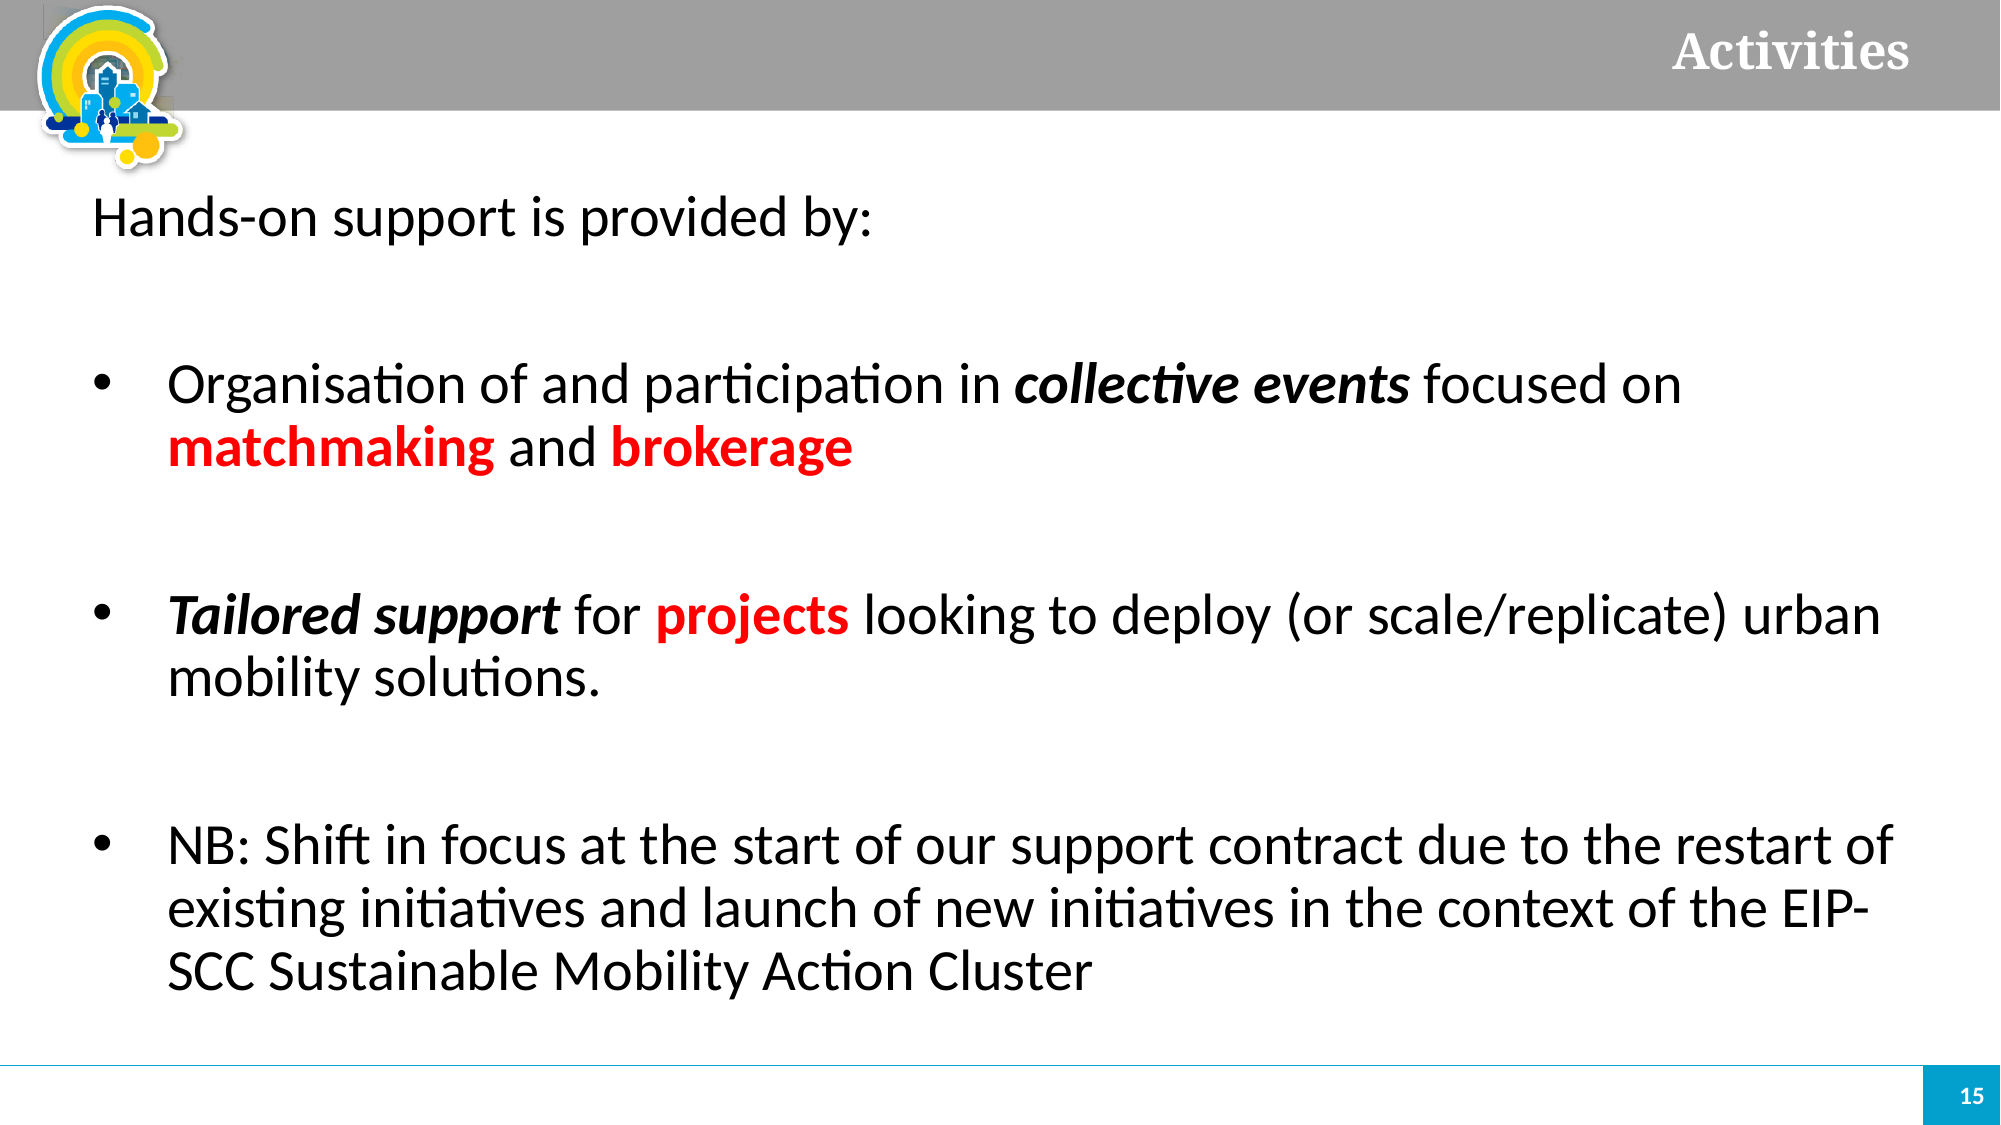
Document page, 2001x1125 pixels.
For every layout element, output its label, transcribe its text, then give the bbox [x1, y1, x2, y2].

picture [0, 109, 220, 198]
slide_number 15 [1923, 1065, 2000, 1125]
list Hands-on support is provided by: Organisation of and participation in collective events focused on matchmaking and brokerage Tailored support for projects looking to deploy (or scale/replicate) urban mobility solutions. NB: Shift in focus at the start of our support contract due to the restart of existing initiatives and launch of new initiatives in the context of the EIP-SCC Sustainable Mobility Action Cluster [77, 178, 1939, 1044]
title Activities [0, 0, 2000, 109]
